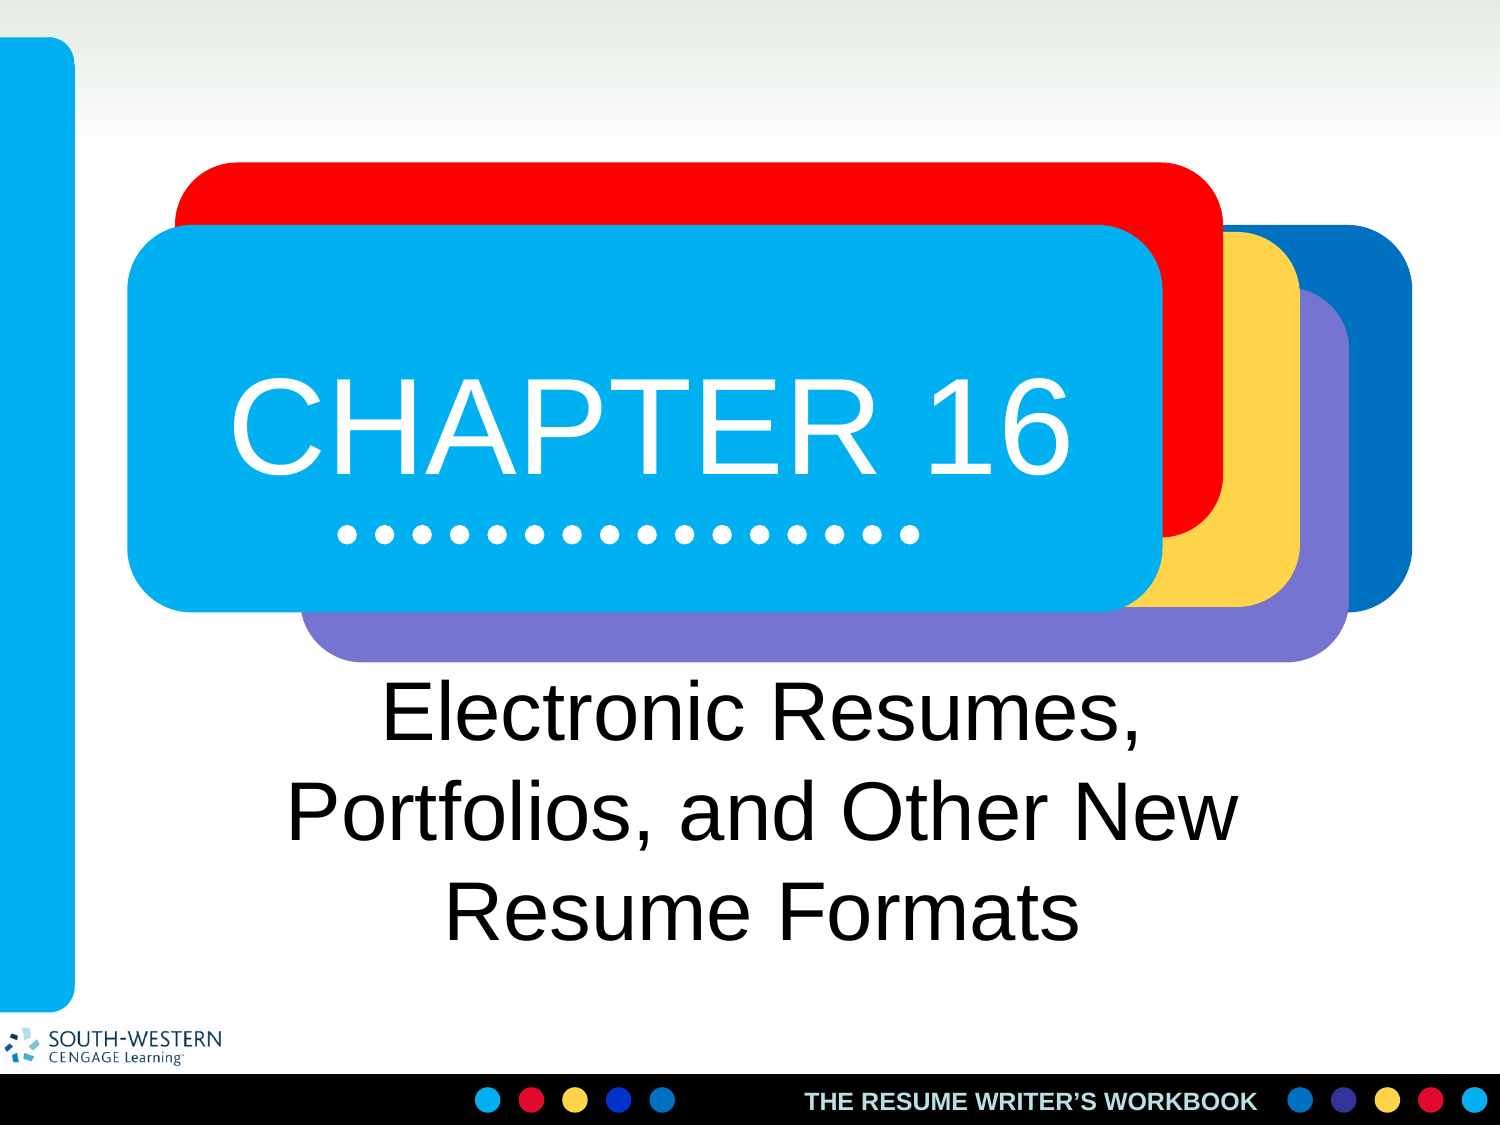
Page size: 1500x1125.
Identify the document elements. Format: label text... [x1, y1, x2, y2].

title CHAPTER 16 [206, 226, 1131, 613]
picture [0, 1022, 225, 1073]
subtitle Electronic Resumes, Portfolios, and Other New Resume Formats [212, 649, 1313, 938]
